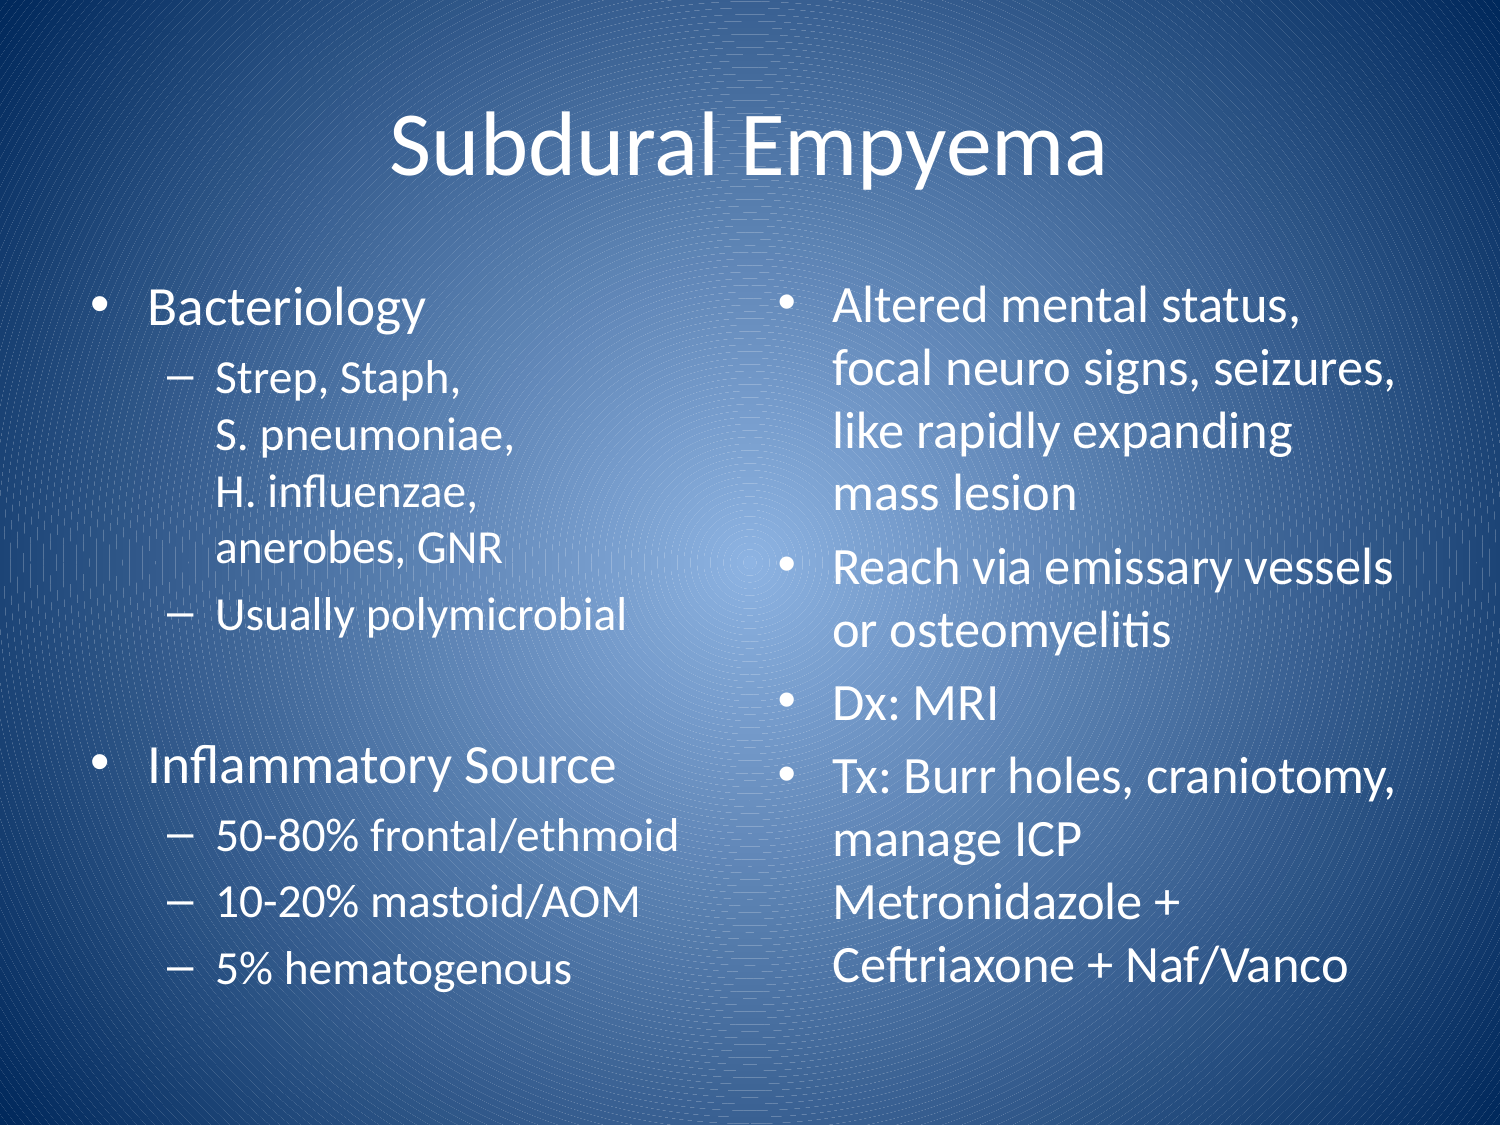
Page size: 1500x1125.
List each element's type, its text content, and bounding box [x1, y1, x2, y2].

title Subdural Empyema [75, 45, 1425, 233]
list Bacteriology Strep, Staph, S. pneumoniae, H. influenzae, anerobes, GNR Usually polymicrobial Inflammatory Source 50-80% frontal/ethmoid 10-20% mastoid/AOM 5% hematogenous [75, 262, 738, 1005]
list Altered mental status, focal neuro signs, seizures, like rapidly expanding mass lesion Reach via emissary vessels or osteomyelitis Dx: MRI Tx: Burr holes, craniotomy, manage ICP Metronidazole + Ceftriaxone + Naf/Vanco [762, 262, 1425, 1005]
